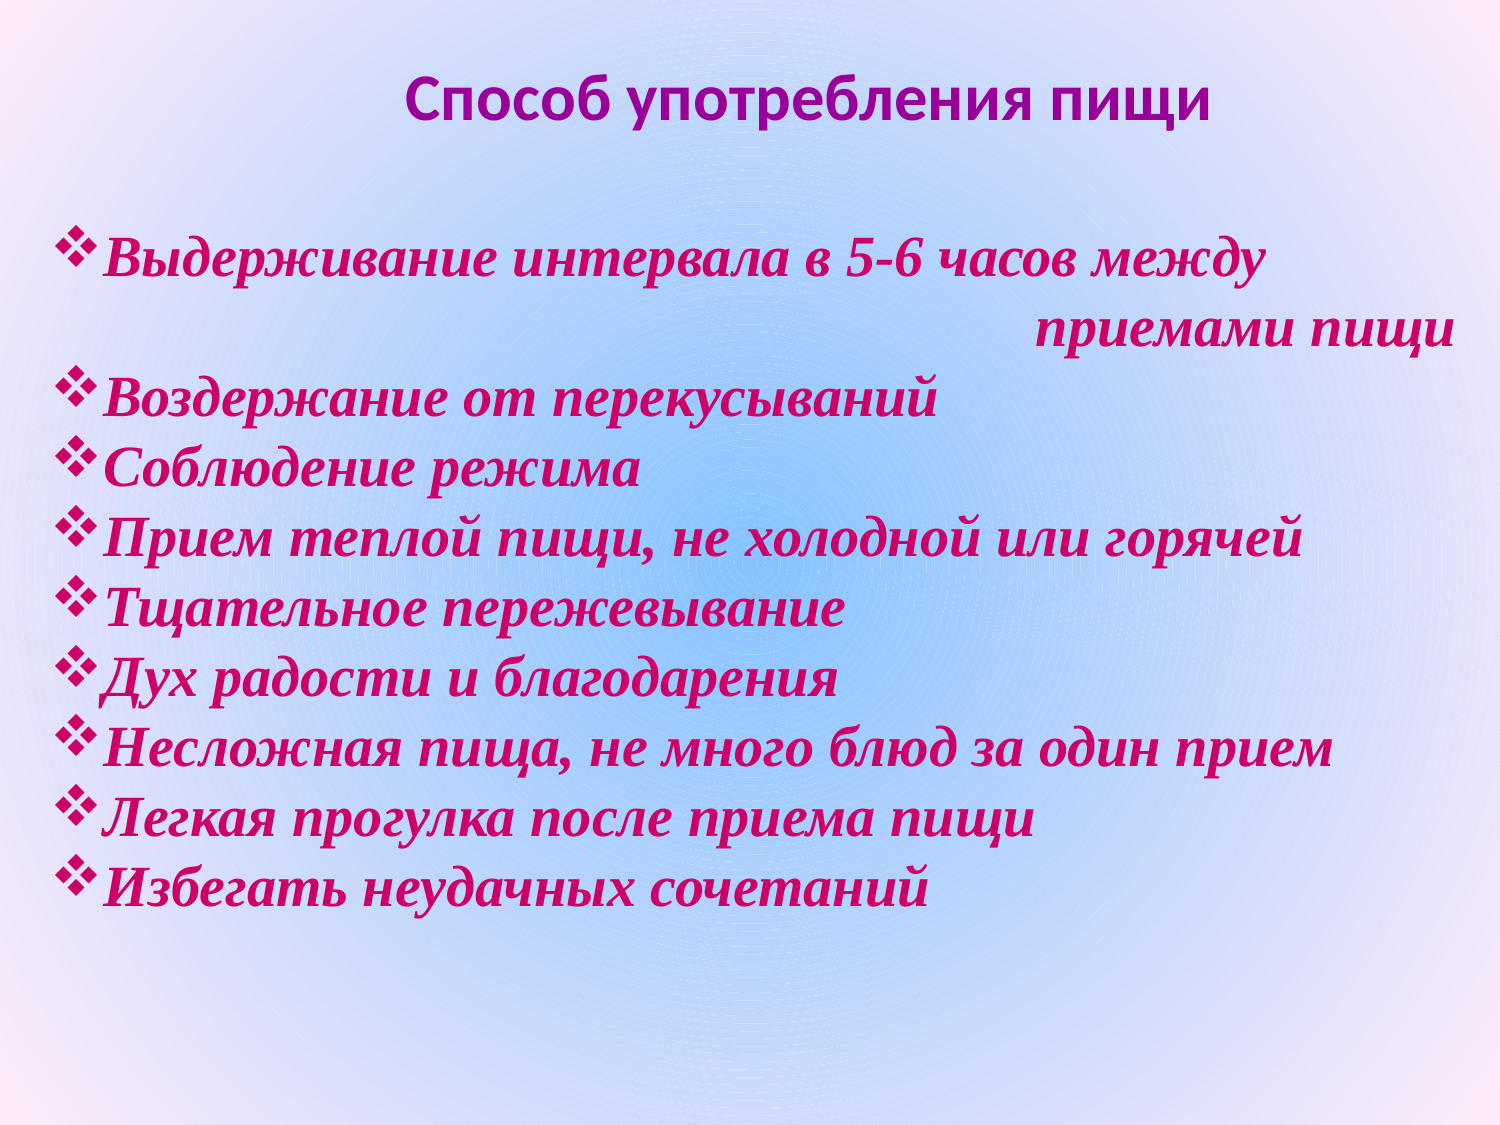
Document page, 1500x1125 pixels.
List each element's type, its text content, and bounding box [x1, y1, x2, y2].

text_box Способ употребления пищи [390, 46, 1229, 142]
text_box Выдерживание интервала в 5-6 часов между приемами пищи Воздержание от перекусываний Соблюдение режима Прием теплой пищи, не холодной или горячей Тщательное пережевывание Дух радости и благодарения Несложная пища, не много блюд за один прием Легкая прогулка после приема пищи Избегать неудачных сочетаний [35, 210, 1500, 1016]
